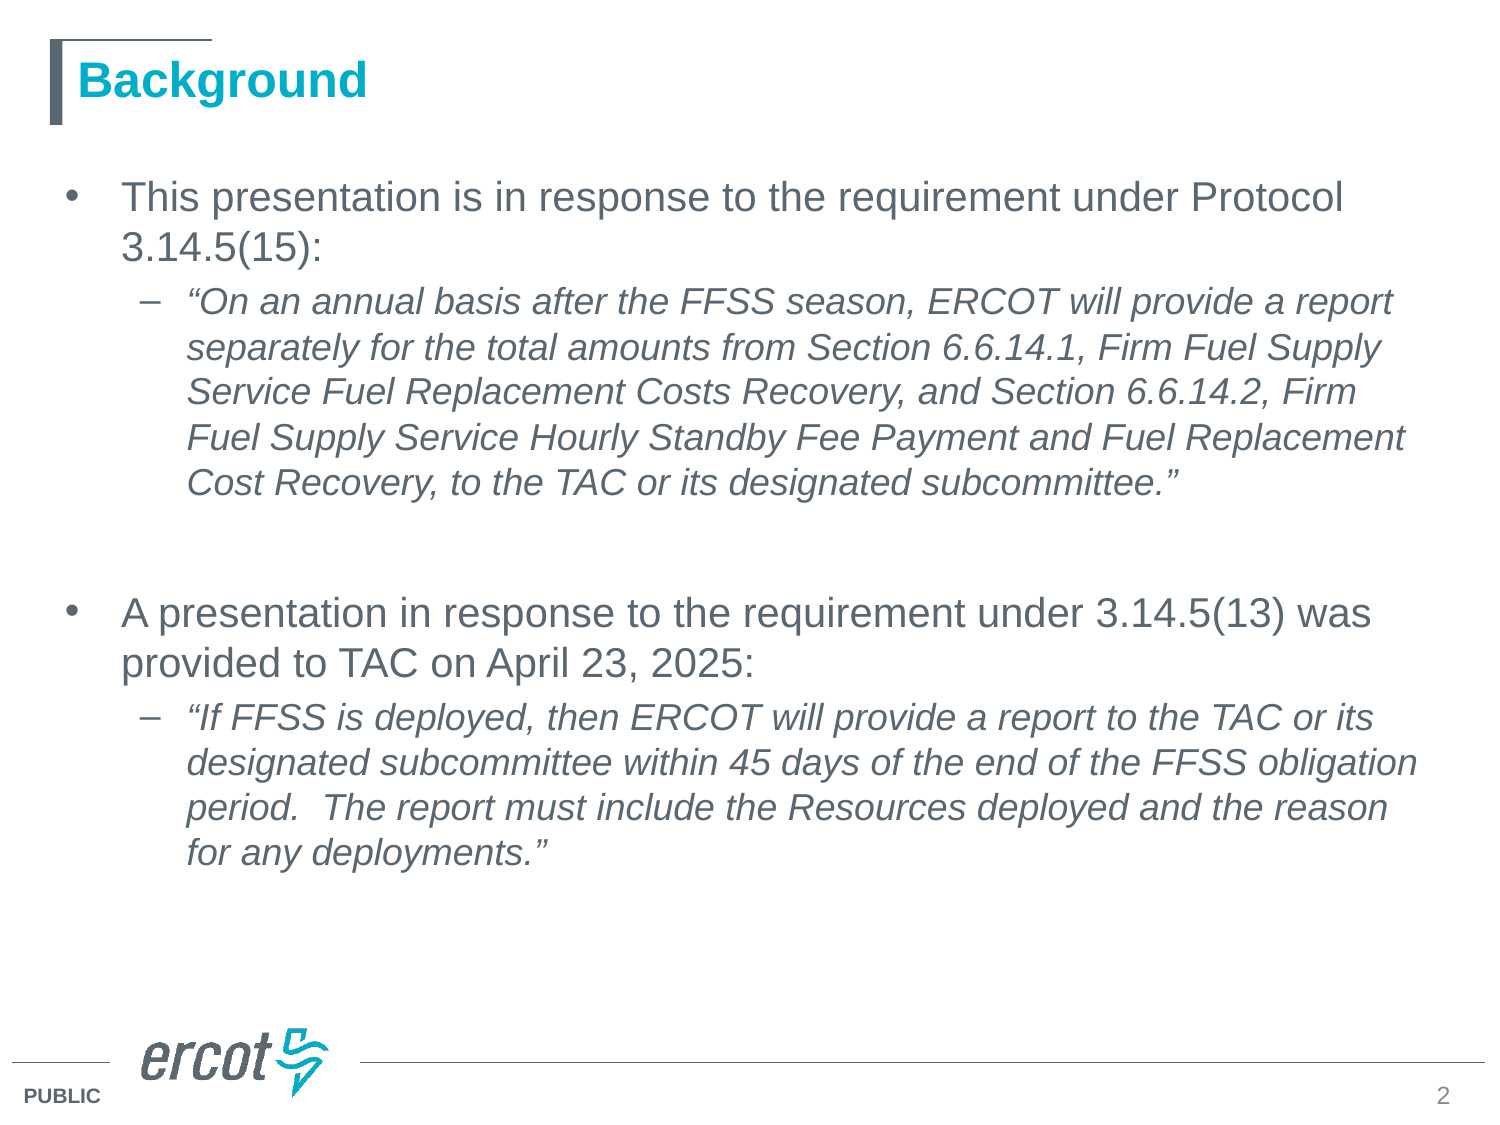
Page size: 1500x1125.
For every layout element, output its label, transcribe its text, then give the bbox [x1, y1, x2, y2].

title Background [62, 39, 1450, 125]
list This presentation is in response to the requirement under Protocol 3.14.5(15): “On an annual basis after the FFSS season, ERCOT will provide a report separately for the total amounts from Section 6.6.14.1, Firm Fuel Supply Service Fuel Replacement Costs Recovery, and Section 6.6.14.2, Firm Fuel Supply Service Hourly Standby Fee Payment and Fuel Replacement Cost Recovery, to the TAC or its designated subcommittee.” A presentation in response to the requirement under 3.14.5(13) was provided to TAC on April 23, 2025: “If FFSS is deployed, then ERCOT will provide a report to the TAC or its designated subcommittee within 45 days of the end of the FFSS obligation period. The report must include the Resources deployed and the reason for any deployments.” [50, 162, 1450, 992]
picture [137, 1024, 332, 1100]
slide_number 2 [1400, 1076, 1488, 1113]
